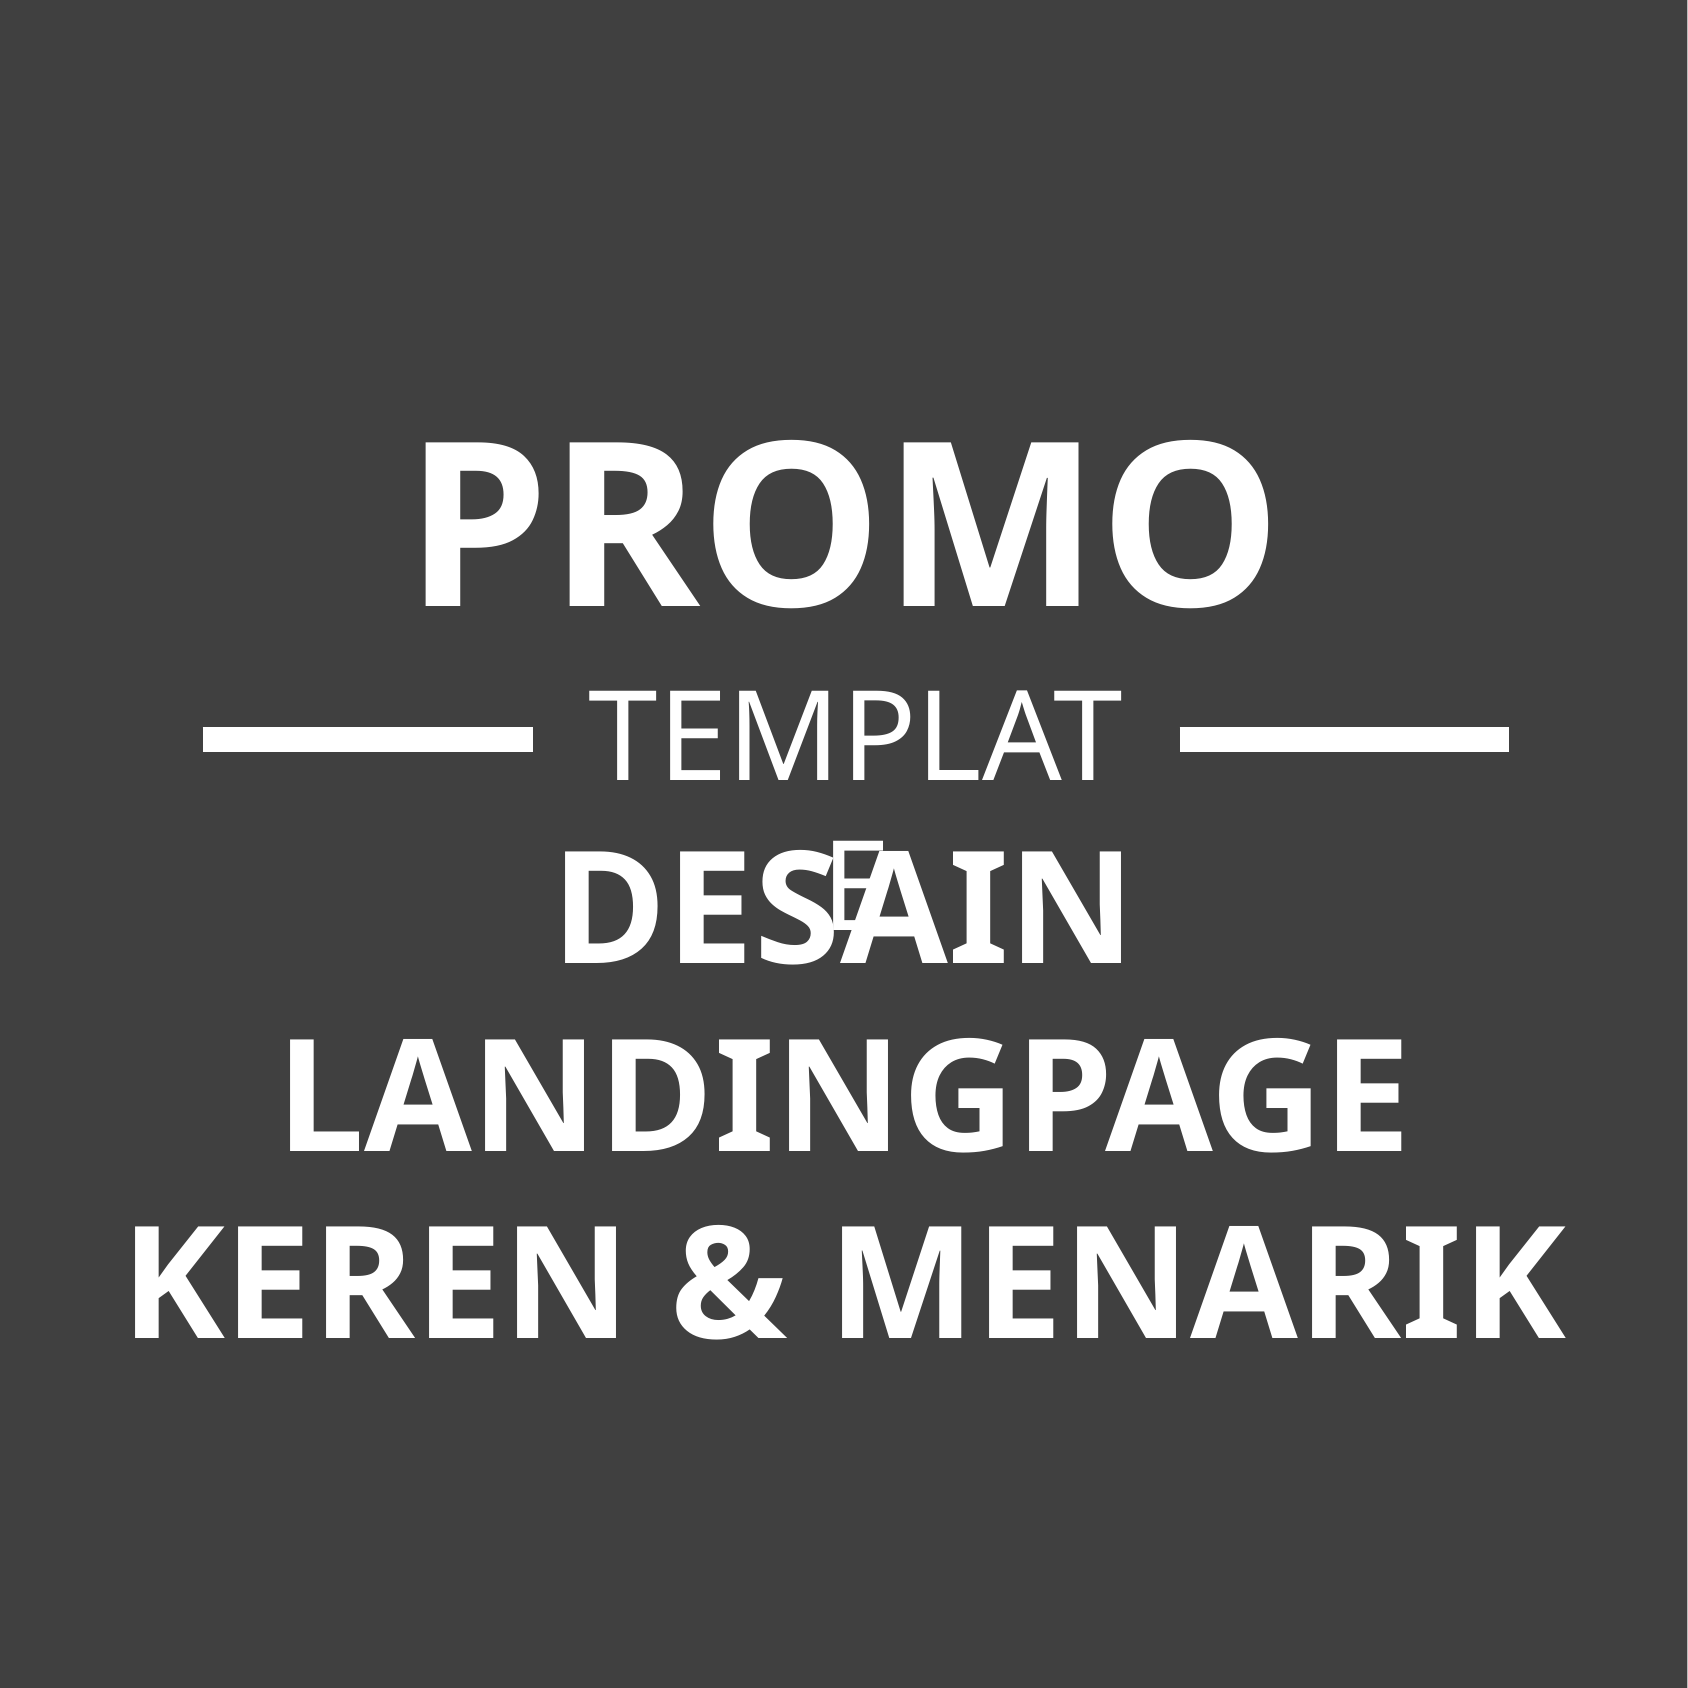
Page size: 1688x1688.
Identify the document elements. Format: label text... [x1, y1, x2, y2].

text_box PROMO [259, 370, 1429, 661]
text_box DESAIN LANDINGPAGE KEREN & MENARIK [30, 799, 1657, 1378]
text_box TEMPLATE [572, 648, 1140, 963]
